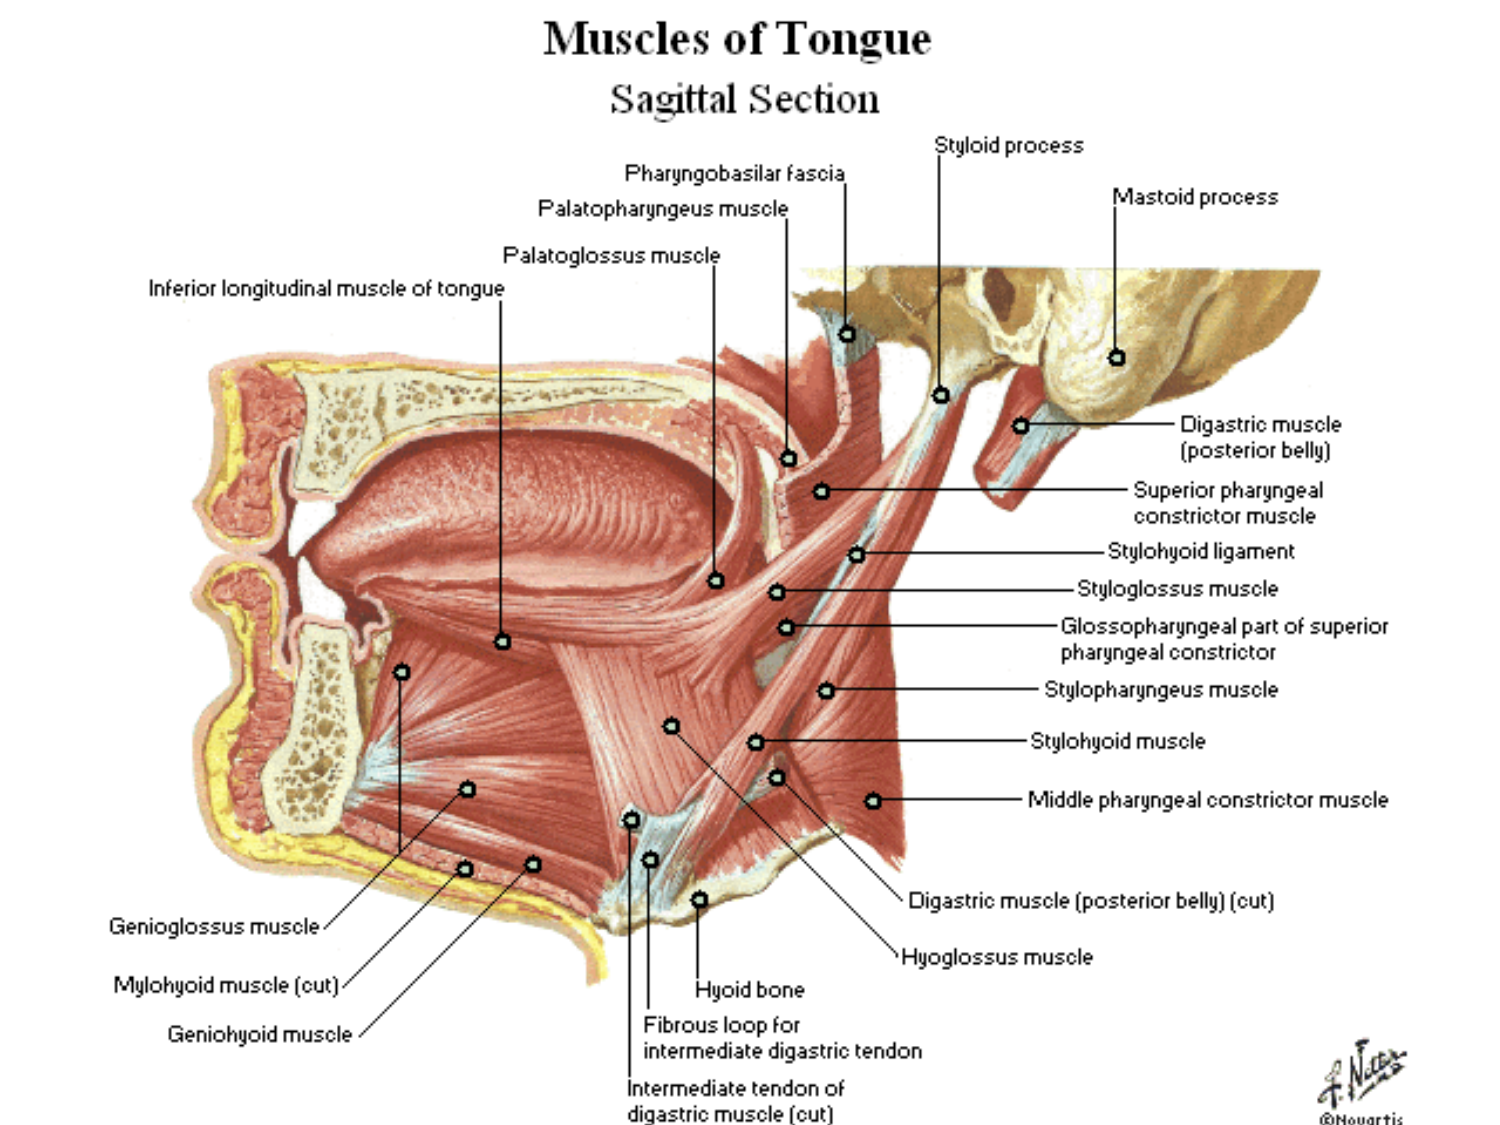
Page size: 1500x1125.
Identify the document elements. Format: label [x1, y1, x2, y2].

picture [100, 8, 1412, 1125]
